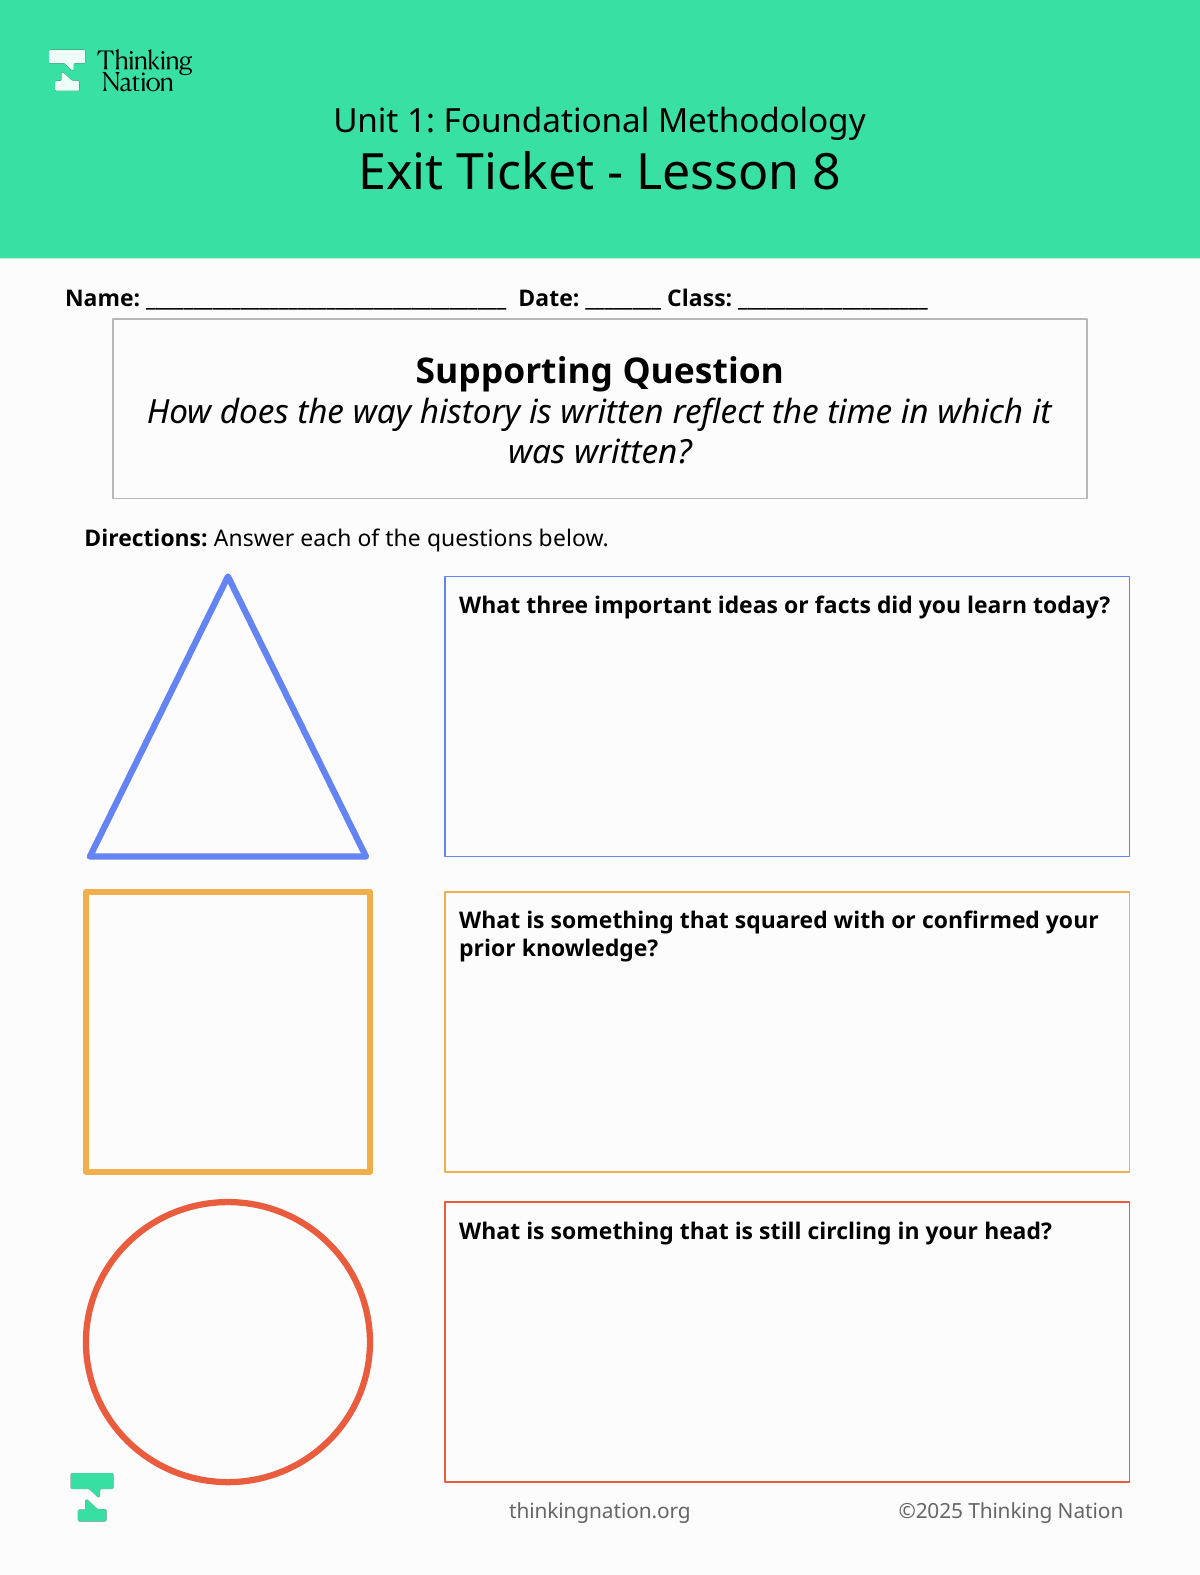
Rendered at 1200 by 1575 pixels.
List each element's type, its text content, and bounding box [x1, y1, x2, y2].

text_box What is something that is still circling in your head? [444, 1202, 1130, 1483]
text_box [85, 891, 370, 1172]
text_box thinkingnation.org [457, 1483, 742, 1532]
text_box What is something that squared with or confirmed your prior knowledge? [444, 891, 1130, 1172]
text_box Supporting Question How does the way history is written reflect the time in which it was written? [112, 327, 1088, 499]
text_box [89, 576, 367, 857]
picture [58, 1463, 126, 1531]
text_box Name: ______________________________________ Date: ________ Class: ____________________ [50, 269, 1149, 327]
text_box Directions: Answer each of the questions below. [70, 510, 1130, 566]
text_box Unit 1: Foundational Methodology Exit Ticket - Lesson 8 [0, 0, 1200, 259]
text_box What three important ideas or facts did you learn today? [444, 576, 1130, 857]
text_box [85, 1202, 370, 1483]
text_box ©2025 Thinking Nation [854, 1483, 1139, 1532]
picture [33, 35, 197, 104]
